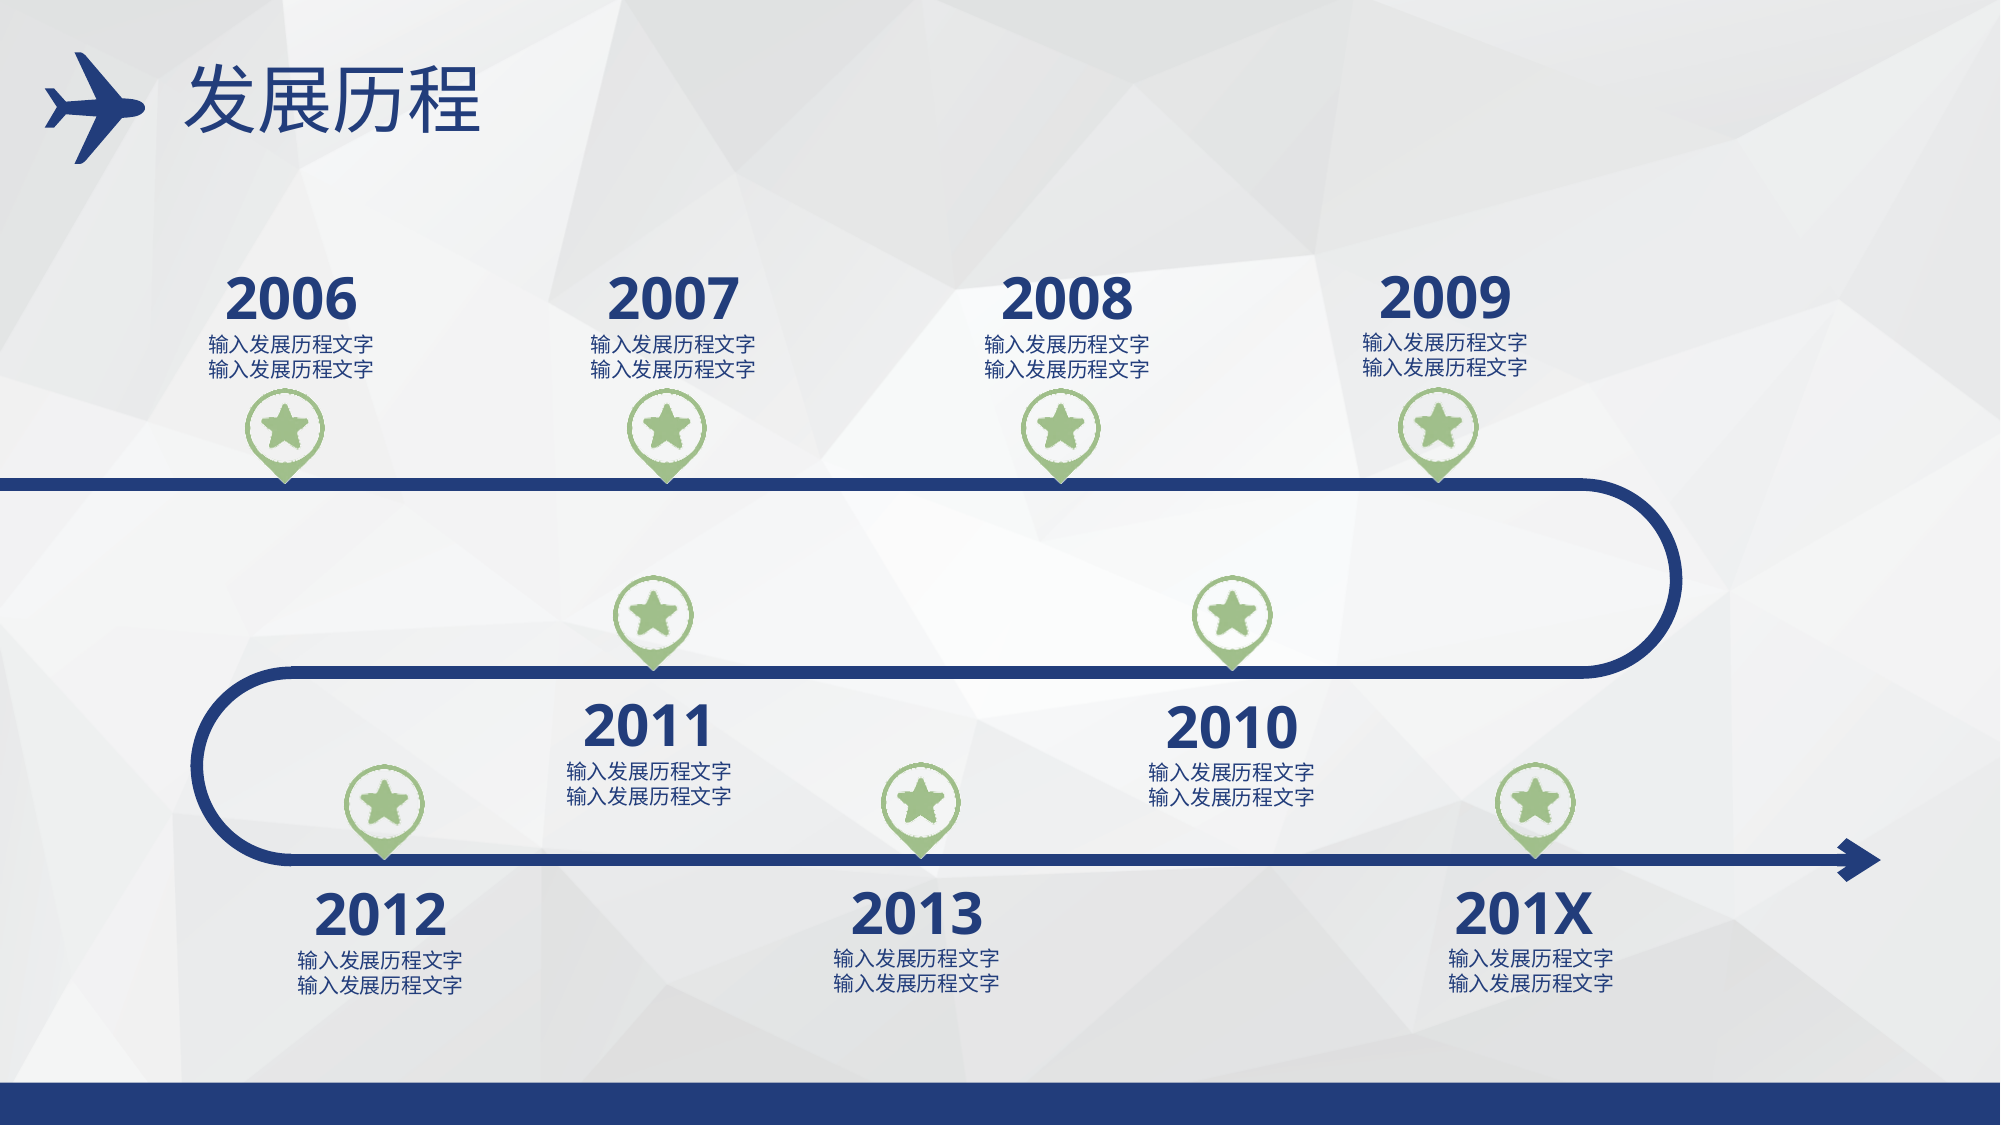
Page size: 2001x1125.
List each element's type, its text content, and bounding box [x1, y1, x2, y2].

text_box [574, 253, 773, 484]
text_box 201X 输入发展历程文字 输入发展历程文字 [1433, 868, 1630, 1004]
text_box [196, 671, 386, 862]
text_box 2012 输入发展历程文字 输入发展历程文字 [282, 870, 479, 1005]
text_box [191, 253, 391, 484]
text_box 2010 输入发展历程文字 输入发展历程文字 [1134, 682, 1330, 818]
text_box 2013 输入发展历程文字 输入发展历程文字 [819, 868, 1015, 1004]
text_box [1487, 483, 1677, 674]
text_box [967, 253, 1167, 484]
list 发展历程 [167, 55, 983, 152]
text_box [1345, 252, 1545, 483]
text_box 2011 输入发展历程文字 输入发展历程文字 [551, 681, 748, 816]
picture [0, 0, 2001, 1125]
